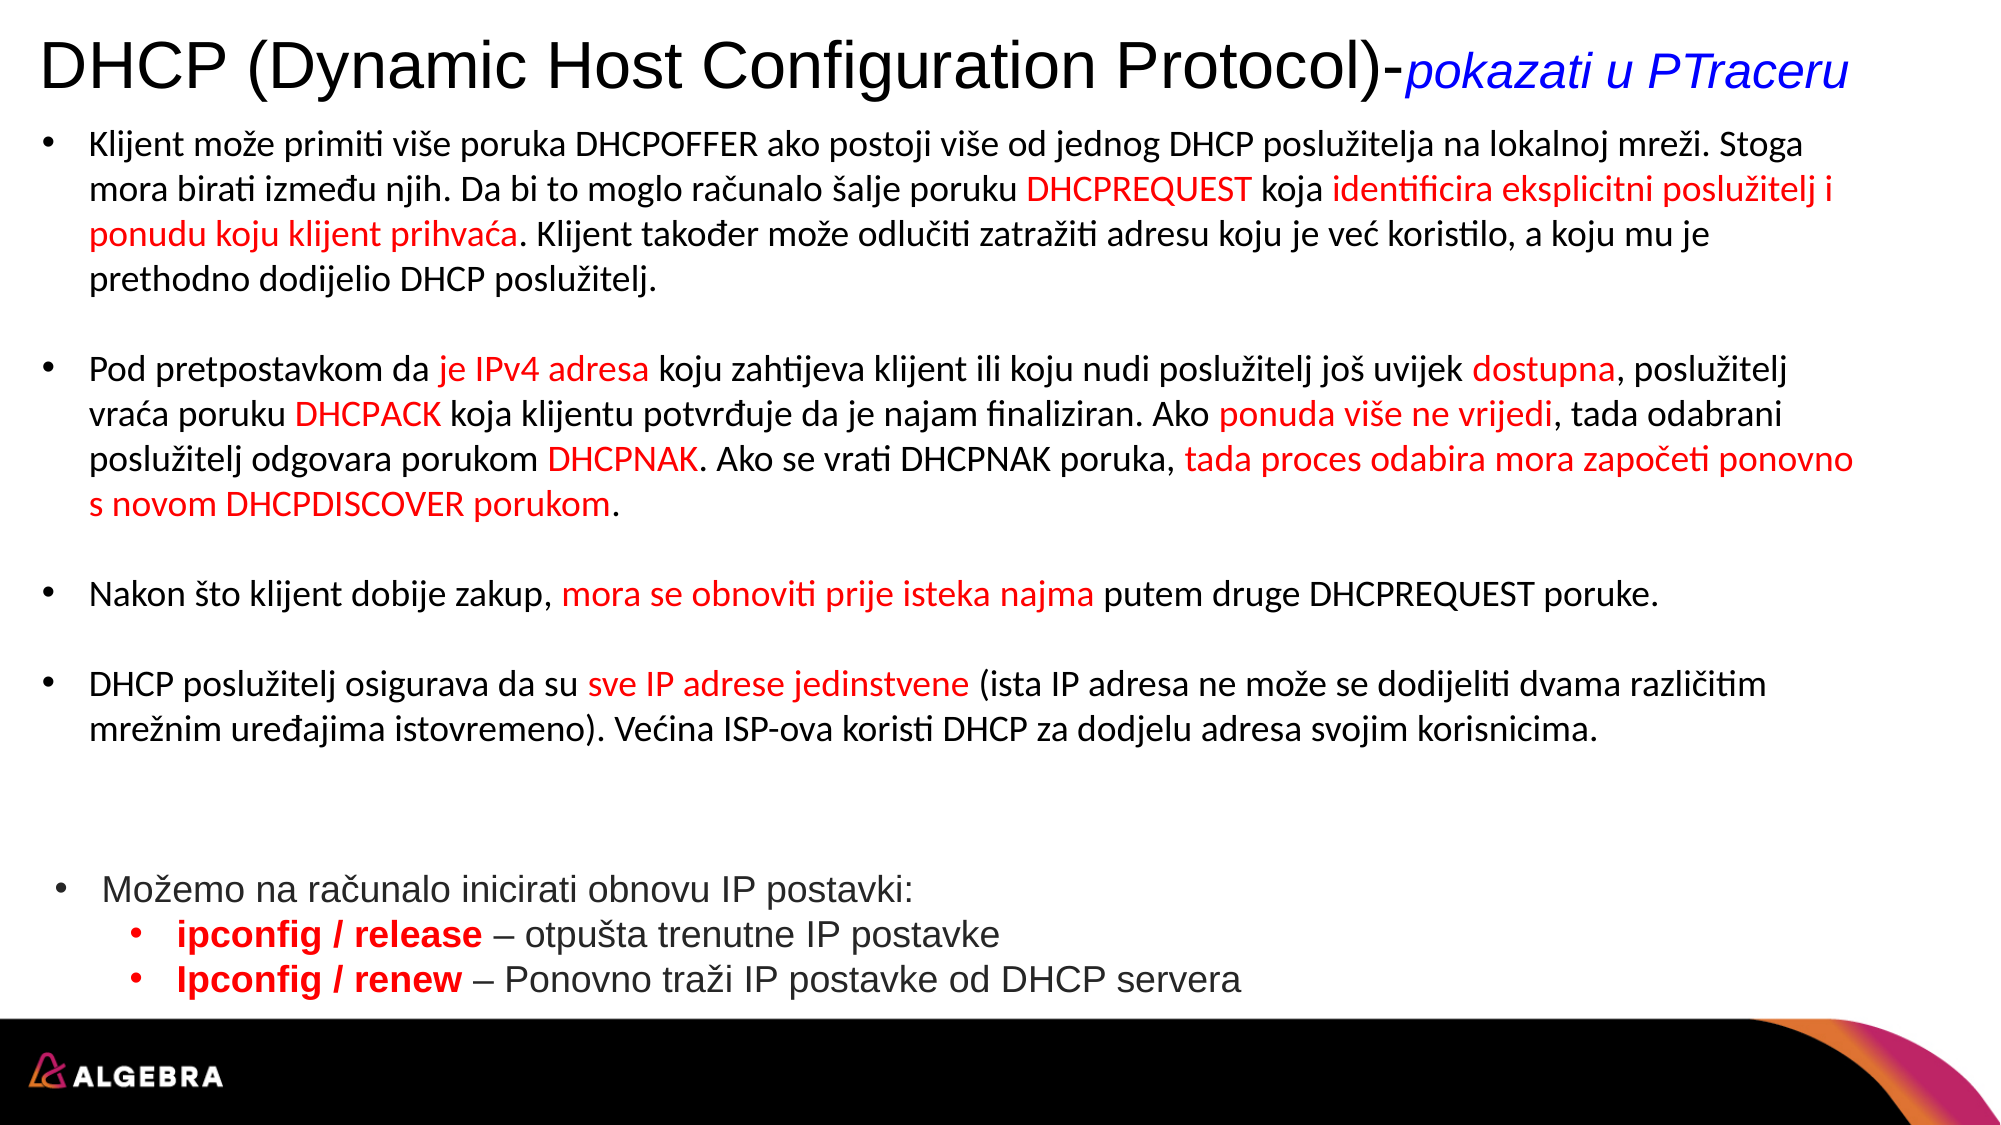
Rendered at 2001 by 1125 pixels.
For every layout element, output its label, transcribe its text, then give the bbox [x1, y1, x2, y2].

text_box Možemo na računalo inicirati obnovu IP postavki: ipconfig / release – otpušta trenutne IP postavke Ipconfig / renew – Ponovno traži IP postavke od DHCP servera [39, 857, 1663, 1007]
text_box Klijent može primiti više poruka DHCPOFFER ako postoji više od jednog DHCP poslužitelja na lokalnoj mreži. Stoga mora birati između njih. Da bi to moglo računalo šalje poruku DHCPREQUEST koja identificira eksplicitni poslužitelj i ponudu koju klijent prihvaća. Klijent također može odlučiti zatražiti adresu koju je već koristilo, a koju mu je prethodno dodijelio DHCP poslužitelj. Pod pretpostavkom da je IPv4 adresa koju zahtijeva klijent ili koju nudi poslužitelj još uvijek dostupna, poslužitelj vraća poruku DHCPACK koja klijentu potvrđuje da je najam finaliziran. Ako ponuda više ne vrijedi, tada odabrani poslužitelj odgovara porukom DHCPNAK. Ako se vrati DHCPNAK poruka, tada proces odabira mora započeti ponovno s novom DHCPDISCOVER porukom. Nakon što klijent dobije zakup, mora se obnoviti prije isteka najma putem druge DHCPREQUEST poruke. DHCP poslužitelj osigurava da su sve IP adrese jedinstvene (ista IP adresa ne može se dodijeliti dvama različitim mrežnim uređajima istovremeno). Većina ISP-ova koristi DHCP za dodjelu adresa svojim korisnicima. [27, 111, 1882, 757]
picture [0, 0, 2001, 1125]
title DHCP (Dynamic Host Configuration Protocol)-pokazati u PTraceru [39, 23, 1990, 200]
